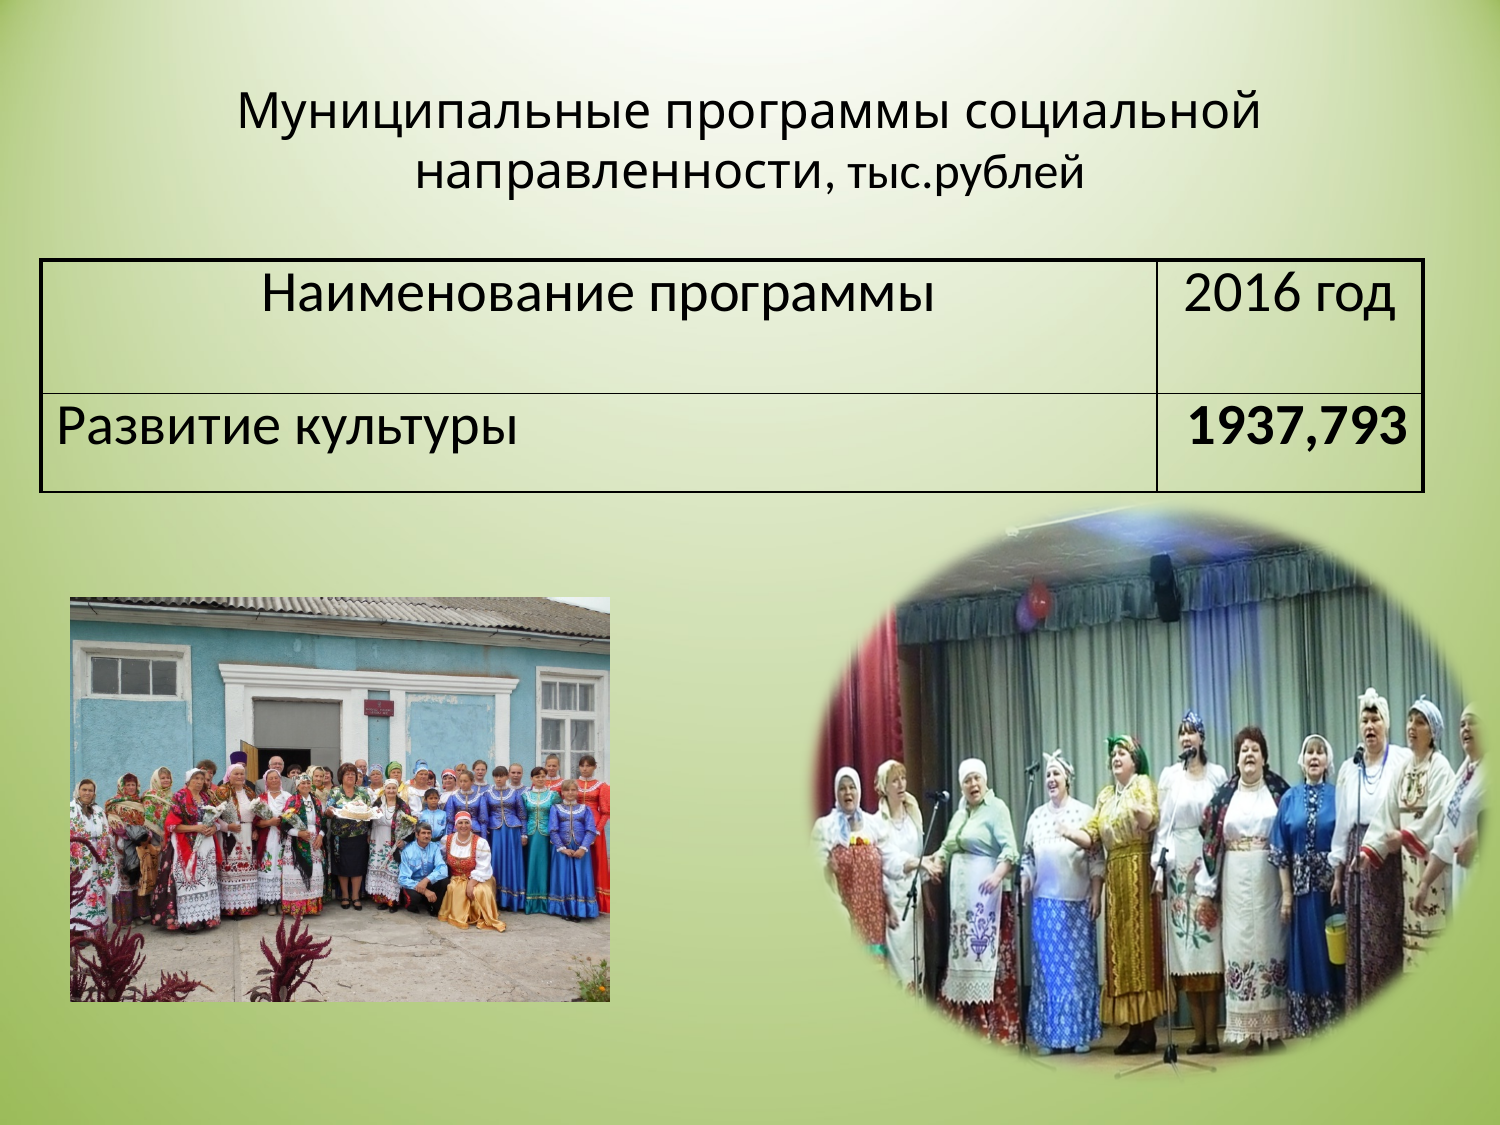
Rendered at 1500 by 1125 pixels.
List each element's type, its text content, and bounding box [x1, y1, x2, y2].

table_header Наименование программы [43, 262, 1156, 393]
title Муниципальные программы социальной направленности, тыс.рублей [75, 45, 1425, 233]
table_cell Развитие культуры [43, 394, 1156, 491]
picture [0, 0, 1500, 1125]
table_header 2016 год [1158, 262, 1421, 393]
table_cell 1937,793 [1158, 394, 1421, 490]
